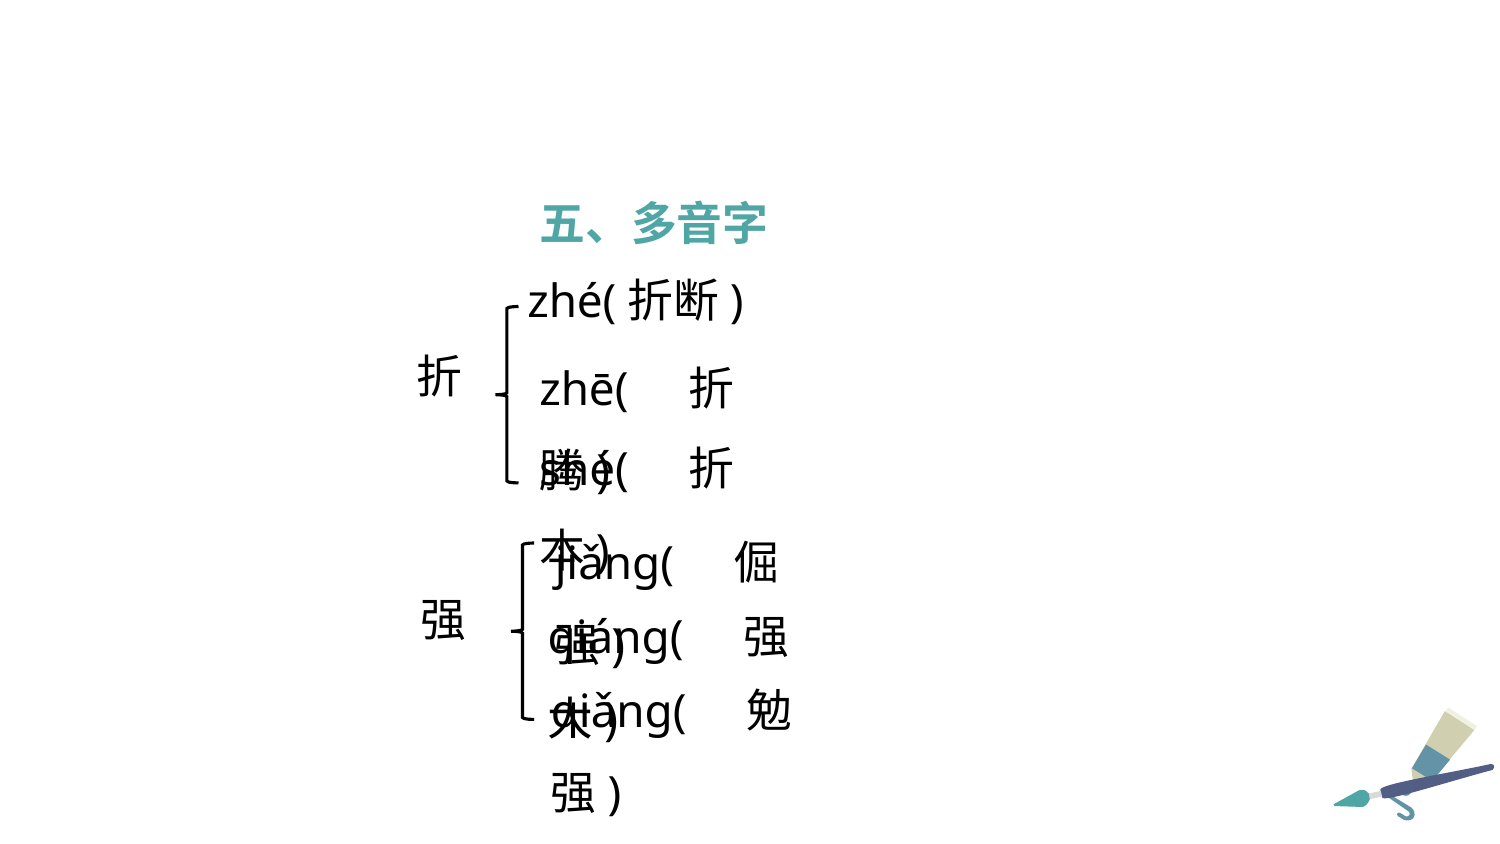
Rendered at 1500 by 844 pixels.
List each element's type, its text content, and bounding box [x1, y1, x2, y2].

text_box shé(折本) [524, 404, 750, 502]
text_box zhé(折断) [512, 264, 759, 334]
text_box zhē(折腾) [524, 324, 749, 404]
text_box 强 [405, 583, 451, 654]
text_box qiǎng(勉强) [536, 646, 807, 744]
text_box 五、多音字 [524, 159, 938, 752]
text_box jiǎng(倔强) [539, 498, 795, 572]
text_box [1358, 708, 1481, 844]
text_box [510, 542, 535, 720]
text_box qiáng(强大) [532, 572, 804, 670]
text_box 折 [401, 339, 439, 410]
text_box [495, 306, 519, 484]
